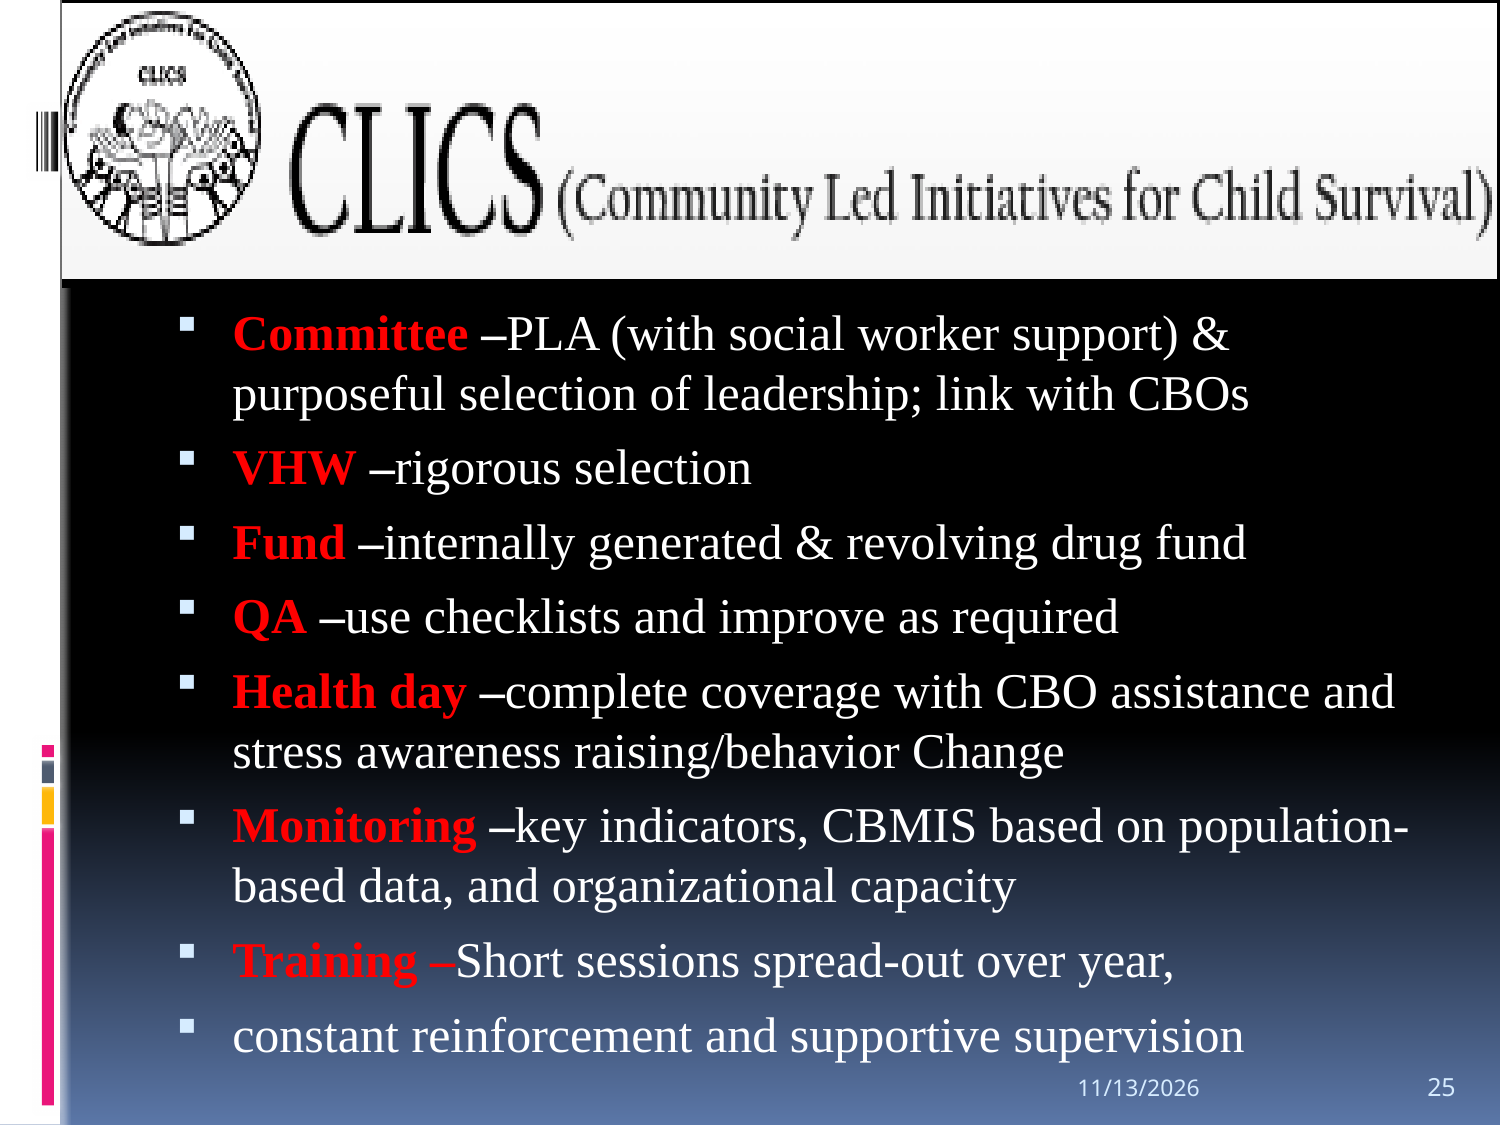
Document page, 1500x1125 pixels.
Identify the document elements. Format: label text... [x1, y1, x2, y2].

list Committee –PLA (with social worker support) & purposeful selection of leadership; link with CBOs VHW –rigorous selection Fund –internally generated & revolving drug fund QA –use checklists and improve as required Health day –complete coverage with CBO assistance and stress awareness raising/behavior Change Monitoring –key indicators, CBMIS based on population-based data, and organizational capacity Training –Short sessions spread-out over year, constant reinforcement and supportive supervision [150, 299, 1425, 1043]
slide_number 25 [1412, 1052, 1488, 1113]
picture [61, 0, 1500, 288]
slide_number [1062, 1052, 1412, 1113]
